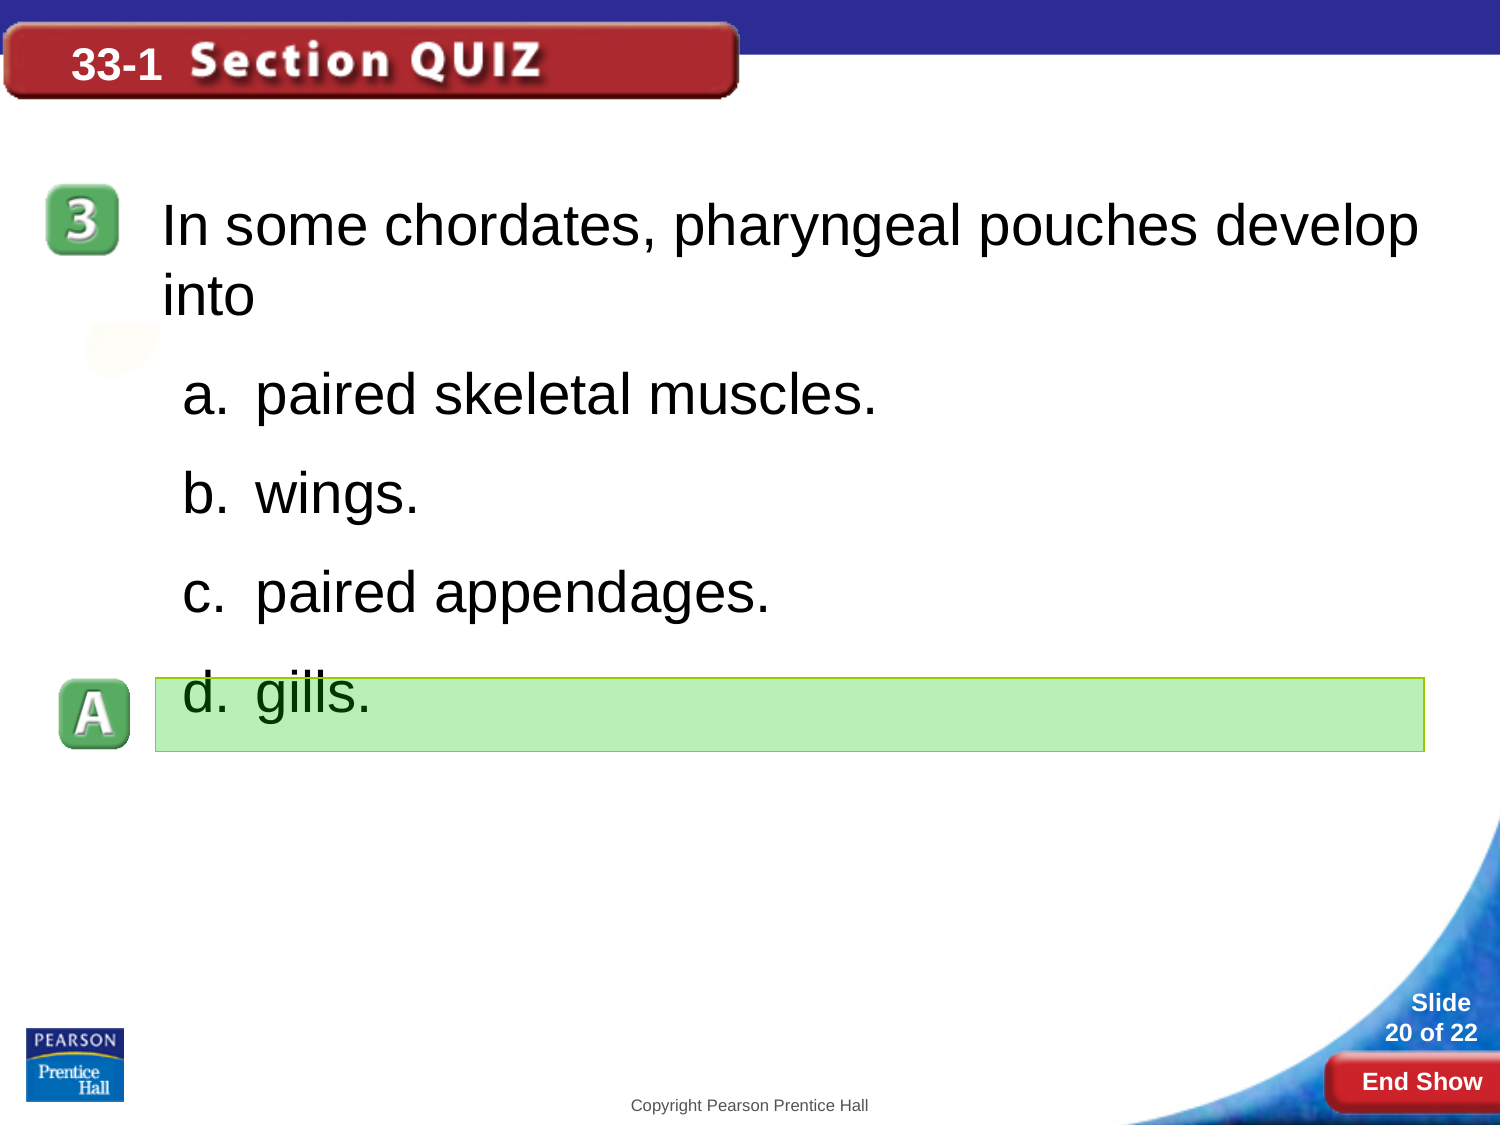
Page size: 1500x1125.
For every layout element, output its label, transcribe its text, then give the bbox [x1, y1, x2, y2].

footer Copyright Pearson Prentice Hall [512, 1087, 988, 1113]
picture [49, 672, 146, 758]
list In some chordates, pharyngeal pouches develop into paired skeletal muscles. wings. paired appendages. gills. [44, 179, 1440, 888]
title 33-1 [2, 26, 179, 98]
picture [0, 0, 1500, 1125]
picture [38, 178, 136, 264]
text_box [155, 677, 1424, 752]
